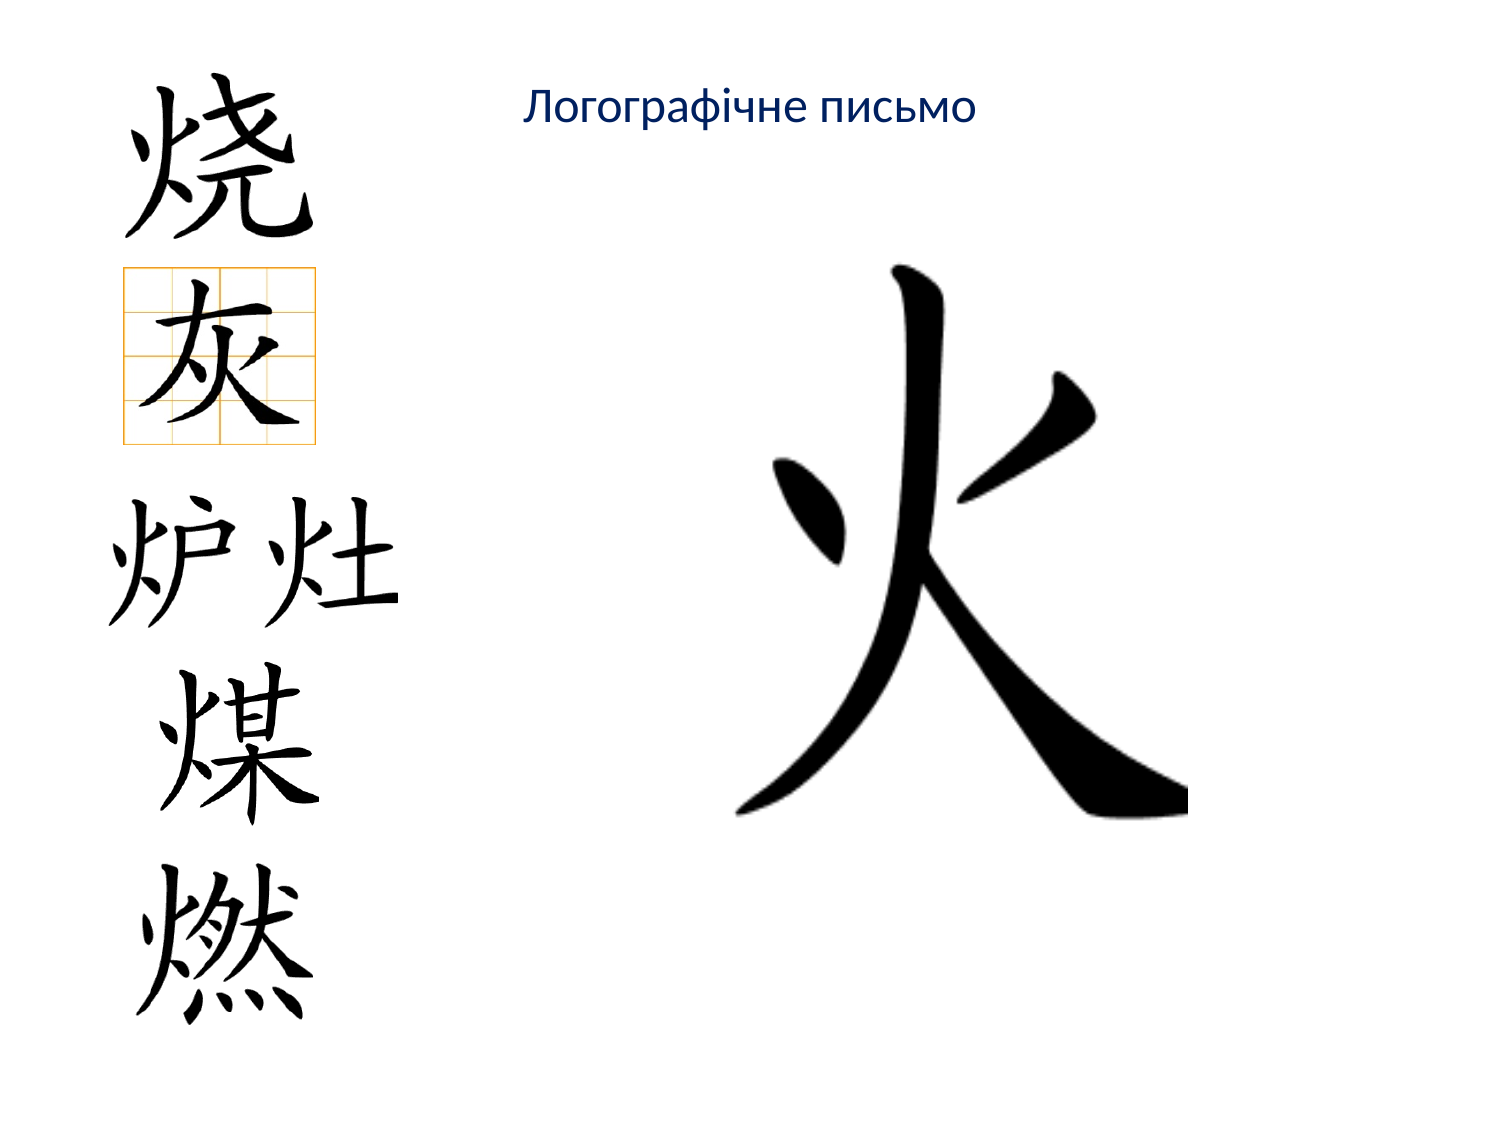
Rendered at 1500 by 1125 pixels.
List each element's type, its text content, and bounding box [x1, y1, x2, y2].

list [111, 66, 314, 244]
picture [123, 266, 316, 445]
picture [147, 656, 319, 829]
picture [88, 491, 399, 632]
picture [678, 243, 1188, 835]
picture [123, 857, 314, 1029]
title Логографічне письмо [75, 45, 1425, 161]
